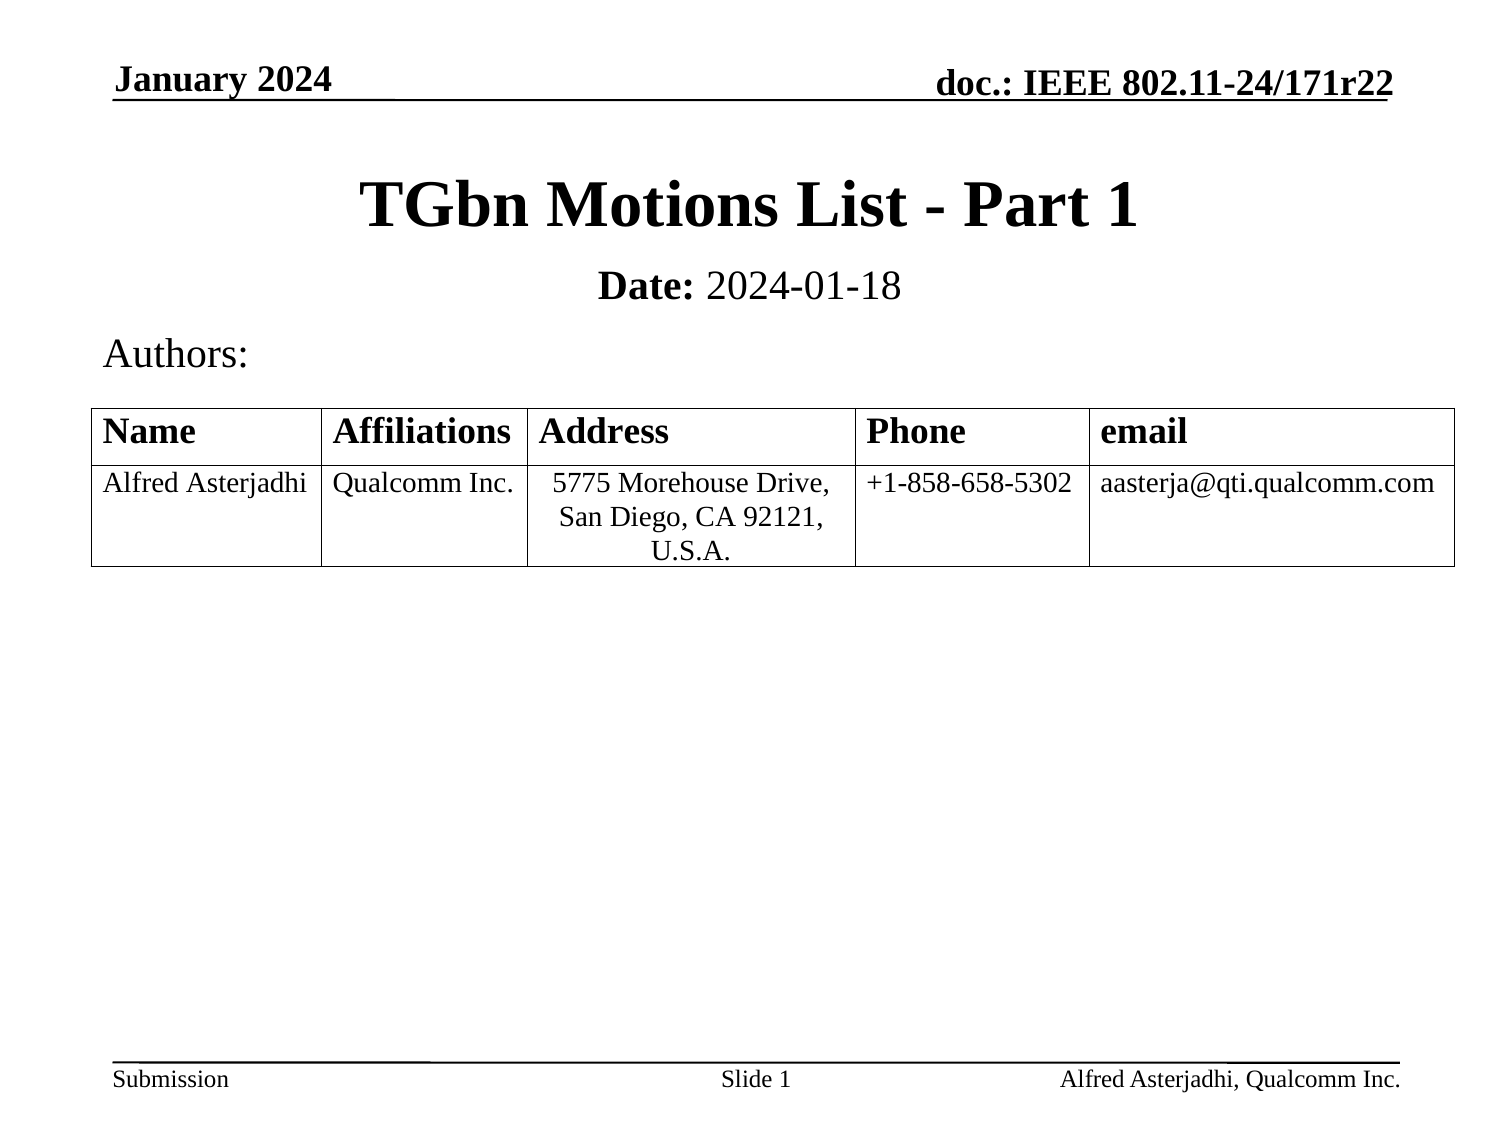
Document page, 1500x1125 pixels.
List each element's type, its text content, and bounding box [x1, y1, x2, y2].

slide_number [114, 54, 493, 100]
slide_number Slide 1 [712, 1061, 800, 1123]
text_box Authors: [87, 318, 325, 381]
footer Alfred Asterjadhi, Qualcomm Inc. [902, 1061, 1402, 1093]
list Date: 2024-01-18 [112, 249, 1388, 316]
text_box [75, 407, 1477, 819]
title TGbn Motions List - Part 1 [112, 112, 1388, 249]
